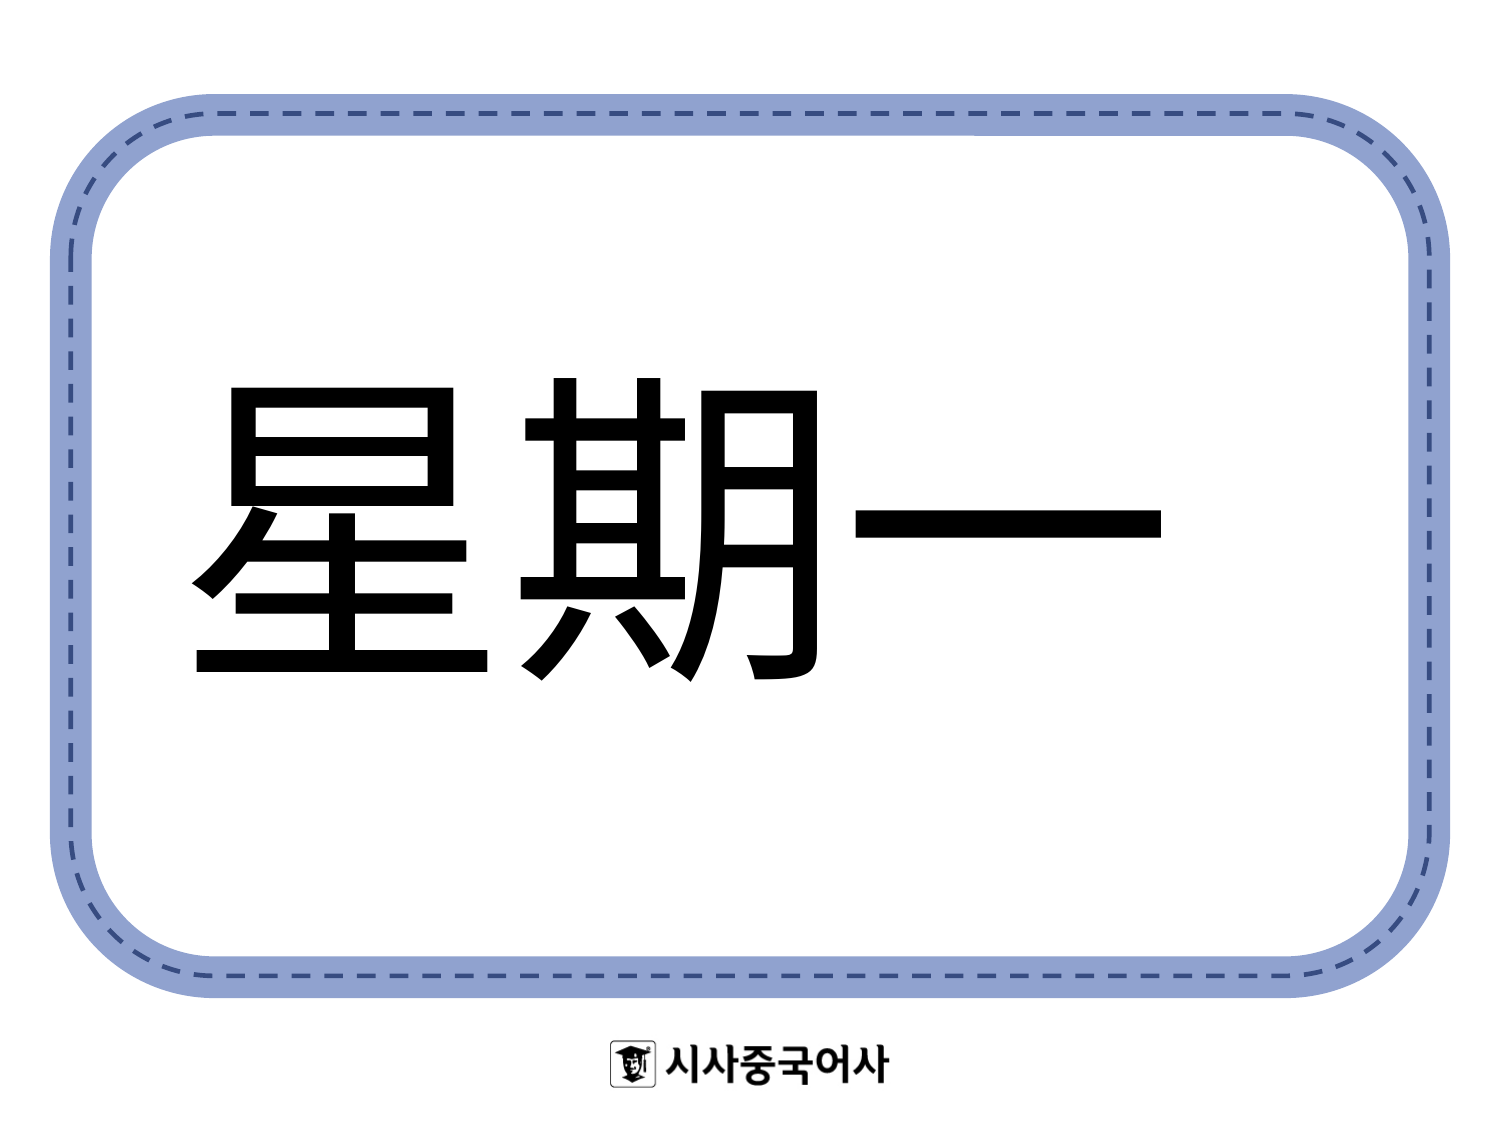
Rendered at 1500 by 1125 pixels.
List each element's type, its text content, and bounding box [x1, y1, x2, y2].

picture [602, 1034, 898, 1094]
text_box 星期一 [145, 189, 1354, 853]
